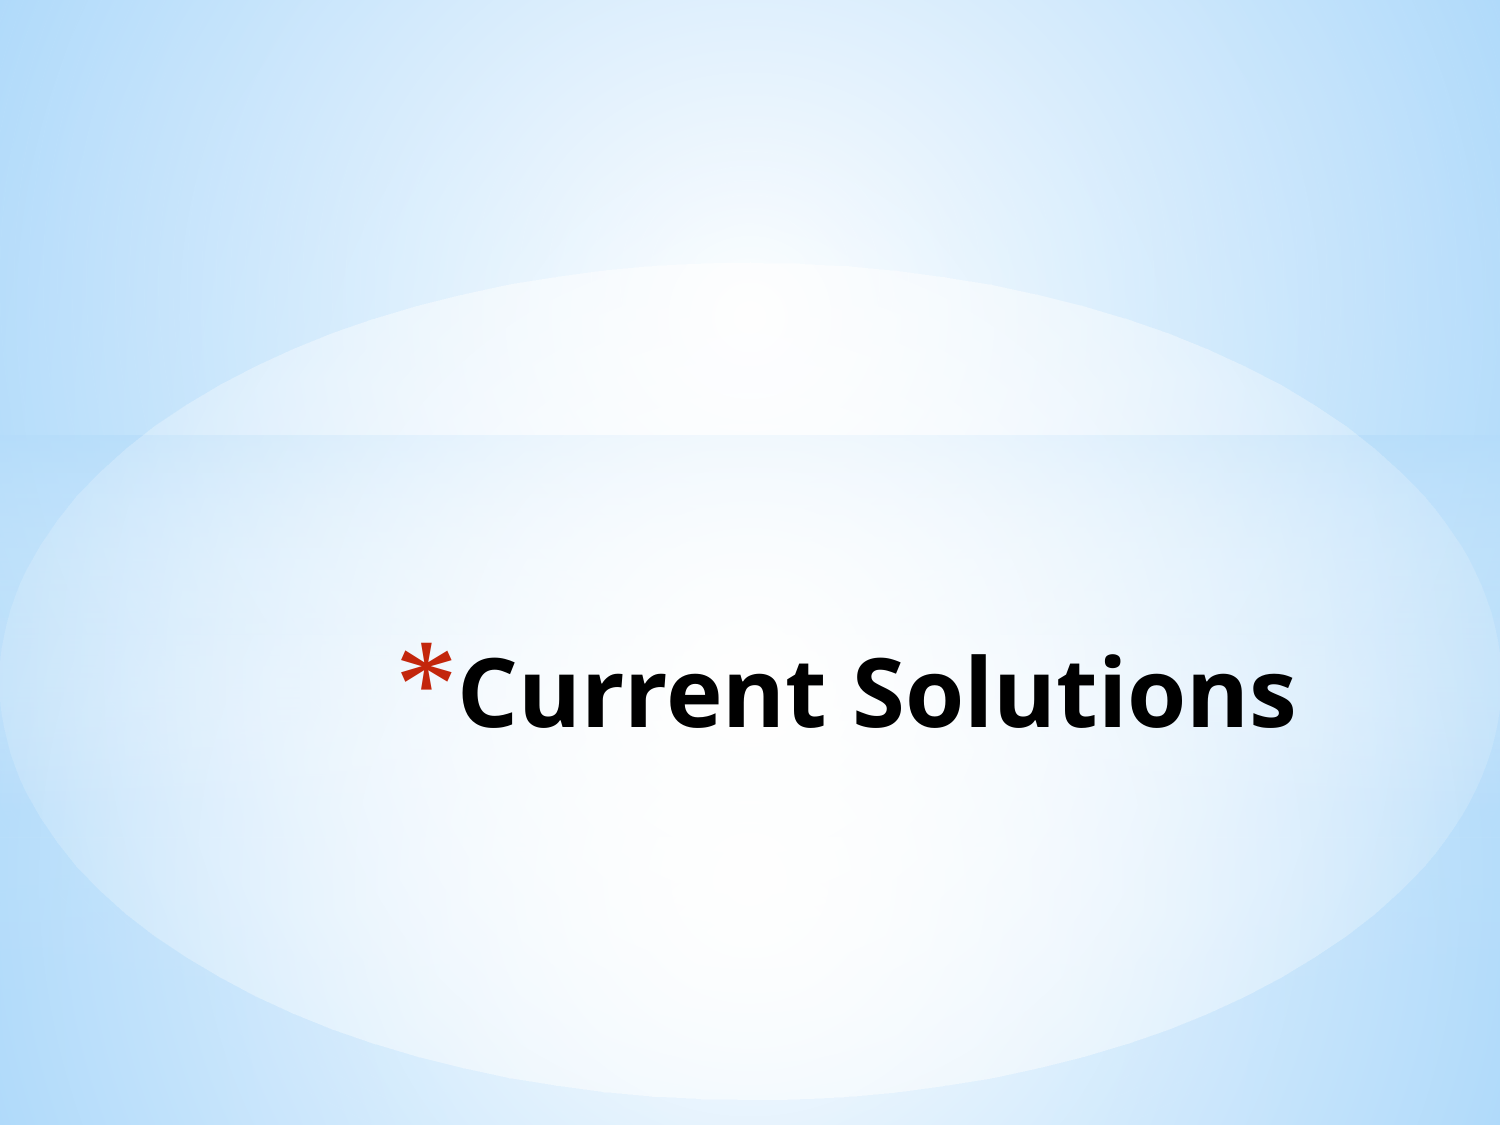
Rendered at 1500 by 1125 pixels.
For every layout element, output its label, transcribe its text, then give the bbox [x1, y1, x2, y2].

title Current Solutions [333, 356, 1313, 754]
